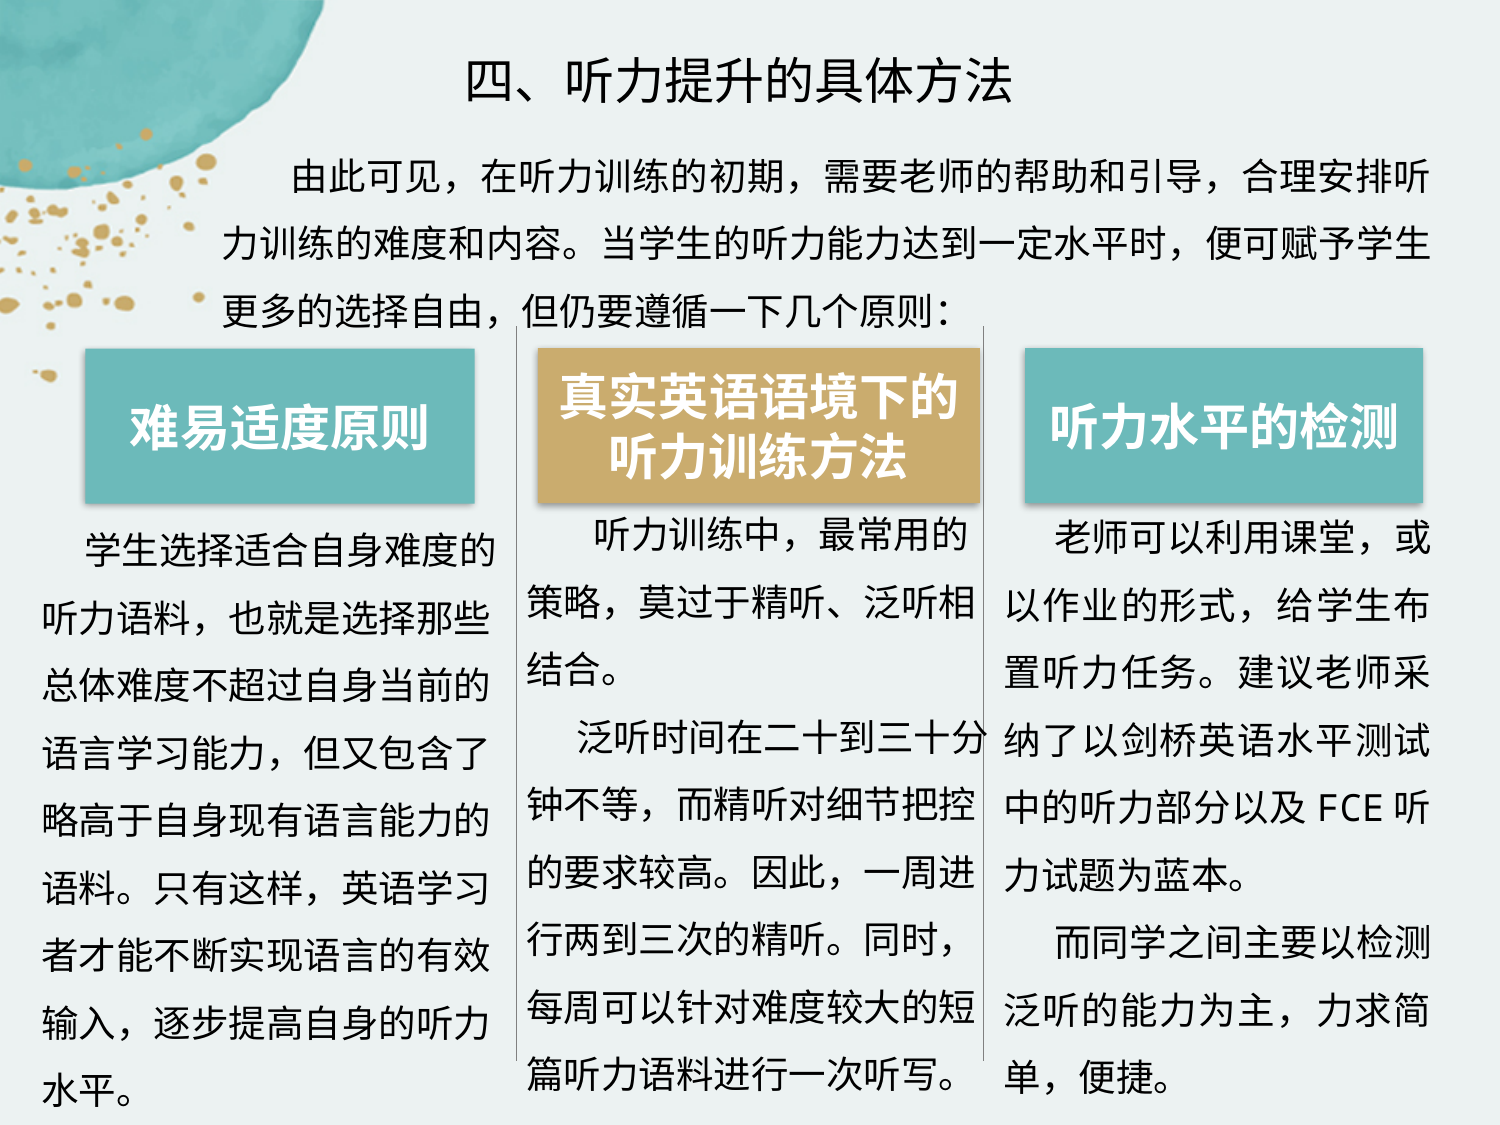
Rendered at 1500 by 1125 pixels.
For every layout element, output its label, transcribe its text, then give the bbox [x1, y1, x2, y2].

text_box 老师可以利用课堂，或以作业的形式，给学生布置听力任务。建议老师采纳了以剑桥英语水平测试中的听力部分以及FCE听力试题为蓝本。 而同学之间主要以检测泛听的能力为主，力求简单，便捷。 [989, 484, 1447, 1107]
text_box 听力水平的检测 [1022, 345, 1426, 484]
text_box 四、听力提升的具体方法 [450, 42, 1053, 118]
text_box 学生选择适合自身难度的听力语料，也就是选择那些总体难度不超过自身当前的语言学习能力，但又包含了略高于自身现有语言能力的语料。只有这样，英语学习者才能不断实现语言的有效输入，逐步提高自身的听力水平。 [26, 497, 517, 1120]
picture [0, 0, 1500, 1125]
text_box 真实英语语境下的听力训练方法 [535, 345, 983, 481]
text_box 听力训练中，最常用的策略，莫过于精听、泛听相结合。 泛听时间在二十到三十分钟不等，而精听对细节把控的要求较高。因此，一周进行两到三次的精听。同时，每周可以针对难度较大的短篇听力语料进行一次听写。 [511, 481, 1015, 1104]
text_box 由此可见，在听力训练的初期，需要老师的帮助和引导，合理安排听力训练的难度和内容。当学生的听力能力达到一定水平时，便可赋予学生更多的选择自由，但仍要遵循一下几个原则： [206, 122, 1447, 340]
text_box 难易适度原则 [82, 345, 478, 497]
